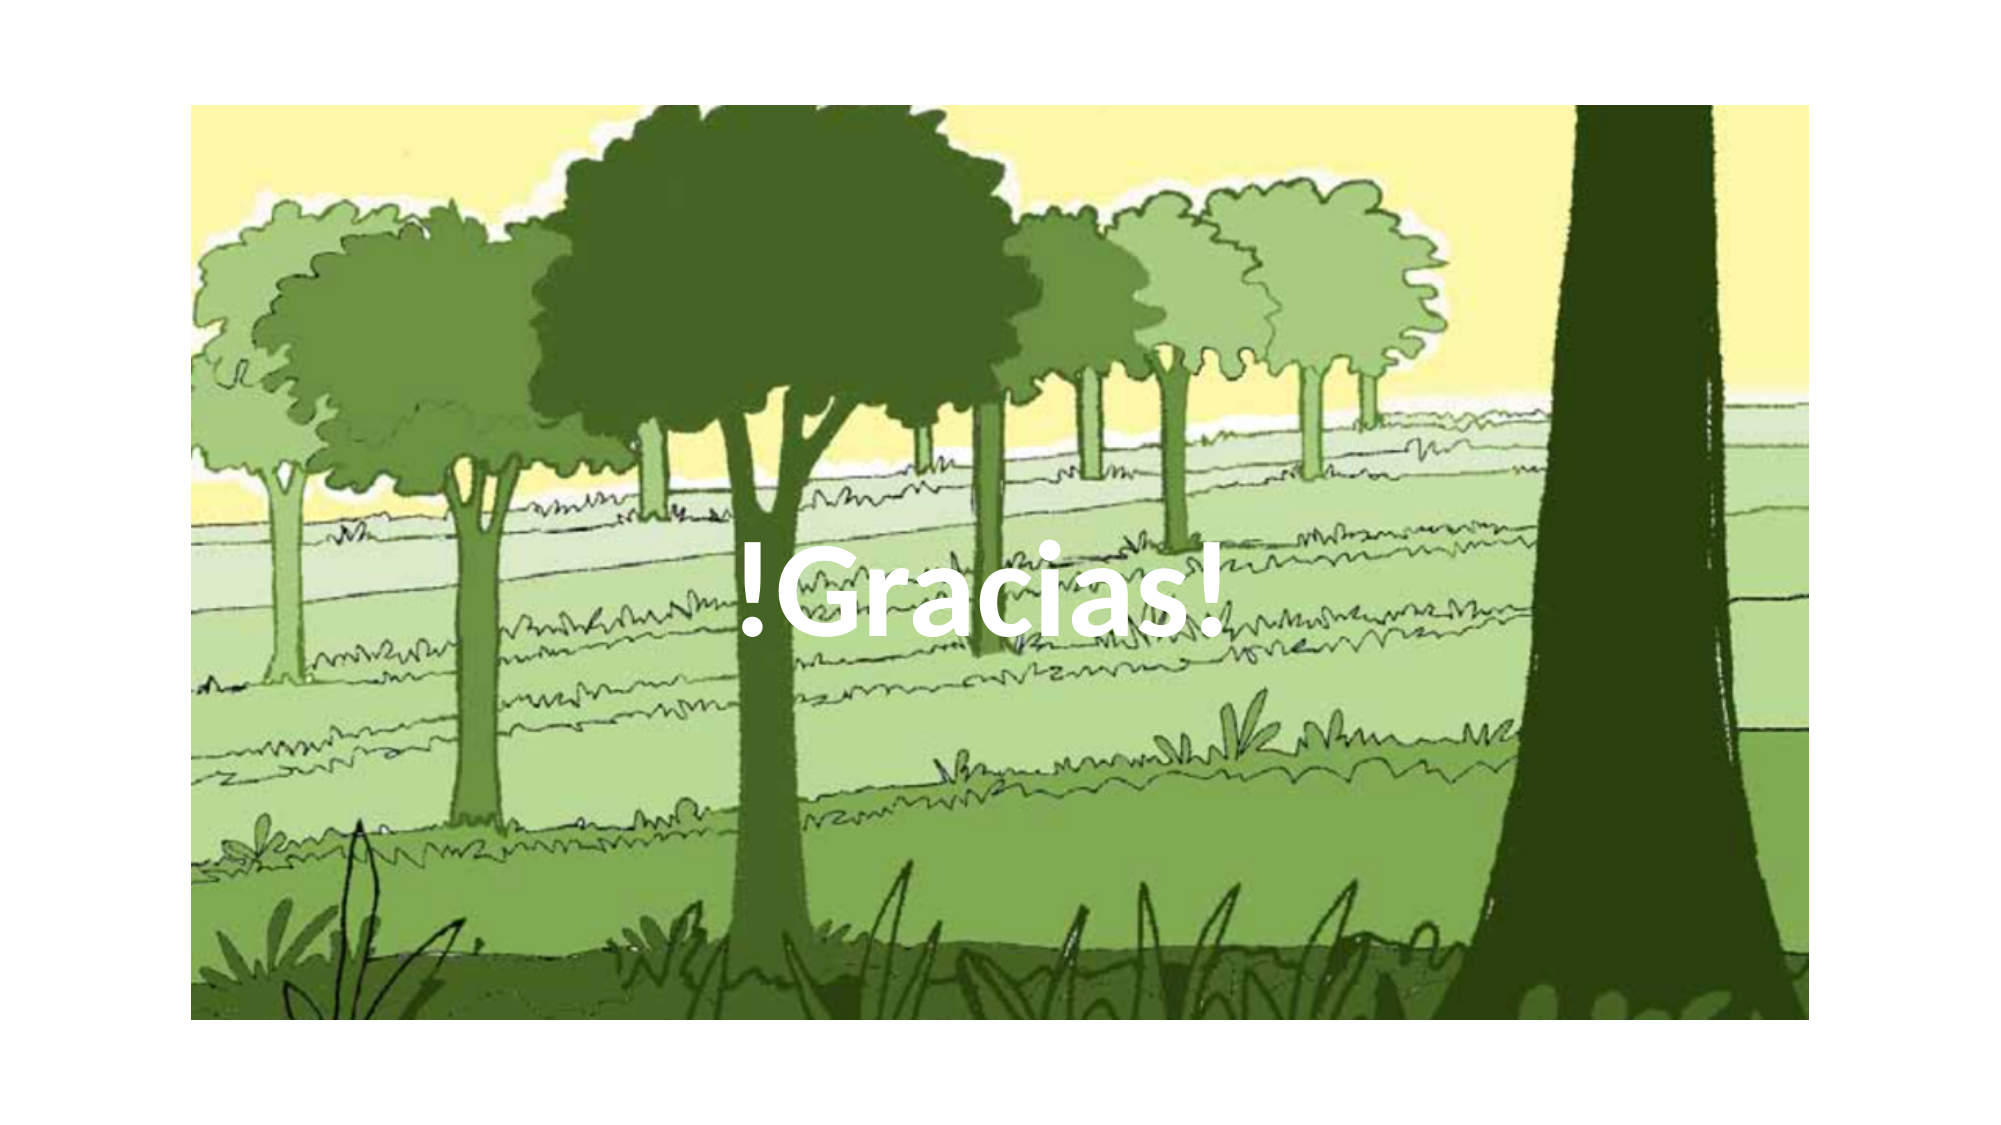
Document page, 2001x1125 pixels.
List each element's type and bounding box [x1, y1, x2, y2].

picture [191, 105, 1809, 1020]
